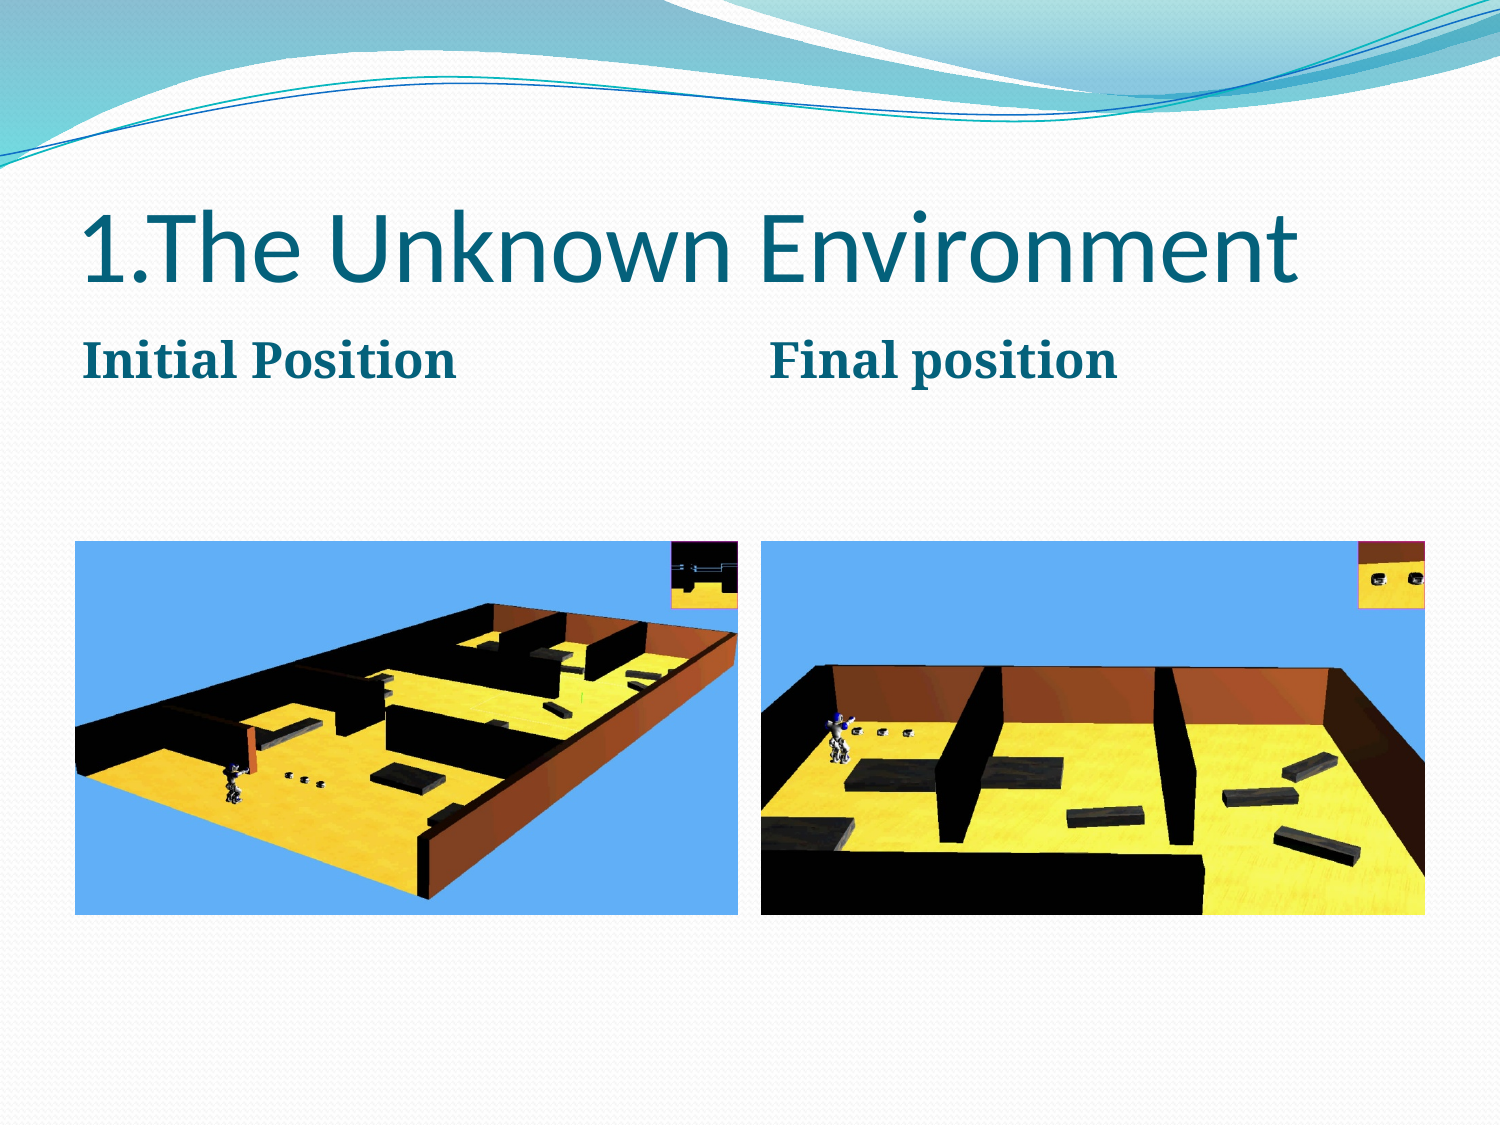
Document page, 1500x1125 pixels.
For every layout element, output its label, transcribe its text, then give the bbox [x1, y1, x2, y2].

list Initial Position [75, 304, 738, 413]
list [761, 541, 1426, 915]
title 1.The Unknown Environment [75, 115, 1425, 303]
list Final position [761, 305, 1425, 413]
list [74, 541, 738, 915]
